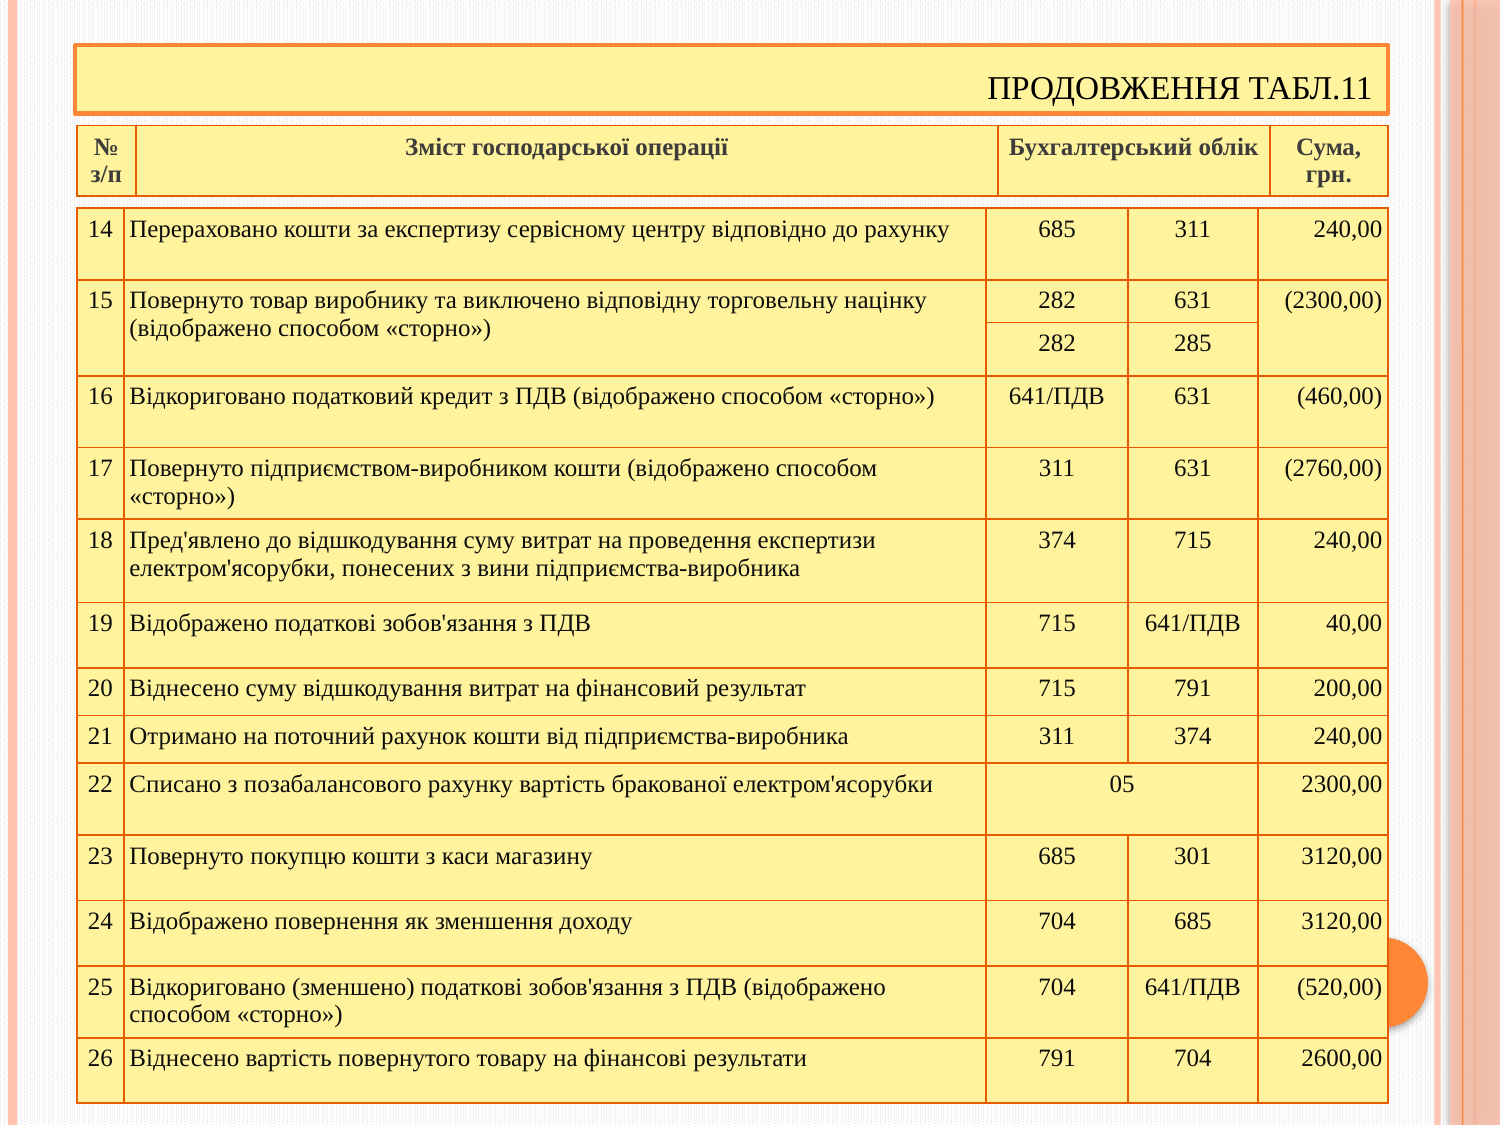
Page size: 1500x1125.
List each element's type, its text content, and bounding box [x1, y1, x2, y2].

table_cell (2760,00) [1259, 448, 1387, 518]
table_cell Відображено податкові зобов'язання з ПДВ [125, 603, 985, 667]
table_cell 2300,00 [1259, 764, 1387, 834]
table_cell 17 [78, 448, 123, 518]
table_cell 791 [1129, 669, 1257, 715]
table_cell 240,00 [1259, 716, 1387, 762]
table_cell 715 [1129, 520, 1257, 602]
table_cell 2600,00 [1259, 1039, 1387, 1102]
table_header Перераховано кошти за експертизу сервісному центру відповідно до рахунку [125, 209, 985, 279]
table_cell 25 [78, 967, 123, 1037]
table_cell (2300,00) [1259, 281, 1387, 375]
table_cell 685 [1129, 901, 1257, 965]
table_cell 16 [78, 377, 123, 447]
table_cell 282 [987, 281, 1127, 322]
table_cell 641/ПДВ [1129, 603, 1257, 667]
table_cell 311 [987, 716, 1127, 762]
table_header 14 [78, 209, 123, 279]
table_cell Віднесено вартість повернутого товару на фінансові результати [125, 1039, 985, 1102]
table_cell 374 [987, 520, 1127, 602]
table_cell Пред'явлено до відшкодування суму витрат на проведення експертизи електром'ясорубки, понесених з вини підприємства-виробника [125, 520, 985, 602]
table_cell Списано з позабалансового рахунку вартість бракованої електром'ясорубки [125, 764, 985, 834]
table_cell 311 [987, 448, 1127, 518]
table_header Бухгалтерський облік [999, 126, 1269, 195]
table_cell 20 [78, 669, 123, 715]
table_header № з/п [78, 126, 135, 195]
table_cell 685 [987, 836, 1127, 900]
table_cell Відкориговано (зменшено) податкові зобов'язання з ПДВ (відображено способом «сторно») [125, 967, 985, 1037]
table_cell 24 [78, 901, 123, 965]
table_cell 240,00 [1259, 520, 1387, 602]
table_cell (520,00) [1259, 967, 1387, 1037]
table_cell 704 [987, 901, 1127, 965]
table_header 311 [1129, 209, 1257, 279]
table_cell 05 [987, 764, 1257, 834]
table_cell 301 [1129, 836, 1257, 900]
table_cell 3120,00 [1259, 836, 1387, 900]
table_cell 791 [987, 1039, 1127, 1102]
table_cell Повернуто товар виробнику та виключено відповідну торговельну націнку (відображено способом «сторно») [125, 281, 985, 375]
table_cell Повернуто підприємством-виробником кошти (відображено способом «сторно») [125, 448, 985, 518]
table_cell 200,00 [1259, 669, 1387, 715]
table_cell 285 [1129, 323, 1257, 375]
table_cell 40,00 [1259, 603, 1387, 667]
table_cell 641/ПДВ [987, 377, 1127, 447]
table_cell 631 [1129, 281, 1257, 322]
table_cell 374 [1129, 716, 1257, 762]
table_cell 631 [1129, 448, 1257, 518]
title Продовження табл.11 [73, 43, 1390, 116]
table_cell 15 [78, 281, 123, 375]
table_cell 21 [78, 716, 123, 762]
table_header Сума, грн. [1271, 126, 1387, 195]
table_header 685 [987, 209, 1127, 279]
table_cell Повернуто покупцю кошти з каси магазину [125, 836, 985, 900]
table_cell 715 [987, 603, 1127, 667]
table_header Зміст господарської операції [137, 126, 997, 195]
table_cell 19 [78, 603, 123, 667]
table_cell 22 [78, 764, 123, 834]
table_cell Відображено повернення як зменшення доходу [125, 901, 985, 965]
table_cell 3120,00 [1259, 901, 1387, 965]
table_cell 704 [1129, 1039, 1257, 1102]
table_cell 704 [987, 967, 1127, 1037]
table_cell Віднесено суму відшкодування витрат на фінансовий результат [125, 669, 985, 715]
table_cell 18 [78, 520, 123, 602]
table_cell 631 [1129, 377, 1257, 447]
table_cell 26 [78, 1039, 123, 1102]
table_cell 23 [78, 836, 123, 900]
table_cell 282 [987, 323, 1127, 375]
table_cell 715 [987, 669, 1127, 715]
table_cell Отримано на поточний рахунок кошти від підприємства-виробника [125, 716, 985, 762]
table_cell (460,00) [1259, 377, 1387, 447]
table_cell Відкориговано податковий кредит з ПДВ (відображено способом «сторно») [125, 377, 985, 447]
table_header 240,00 [1259, 209, 1387, 279]
table_cell 641/ПДВ [1129, 967, 1257, 1037]
